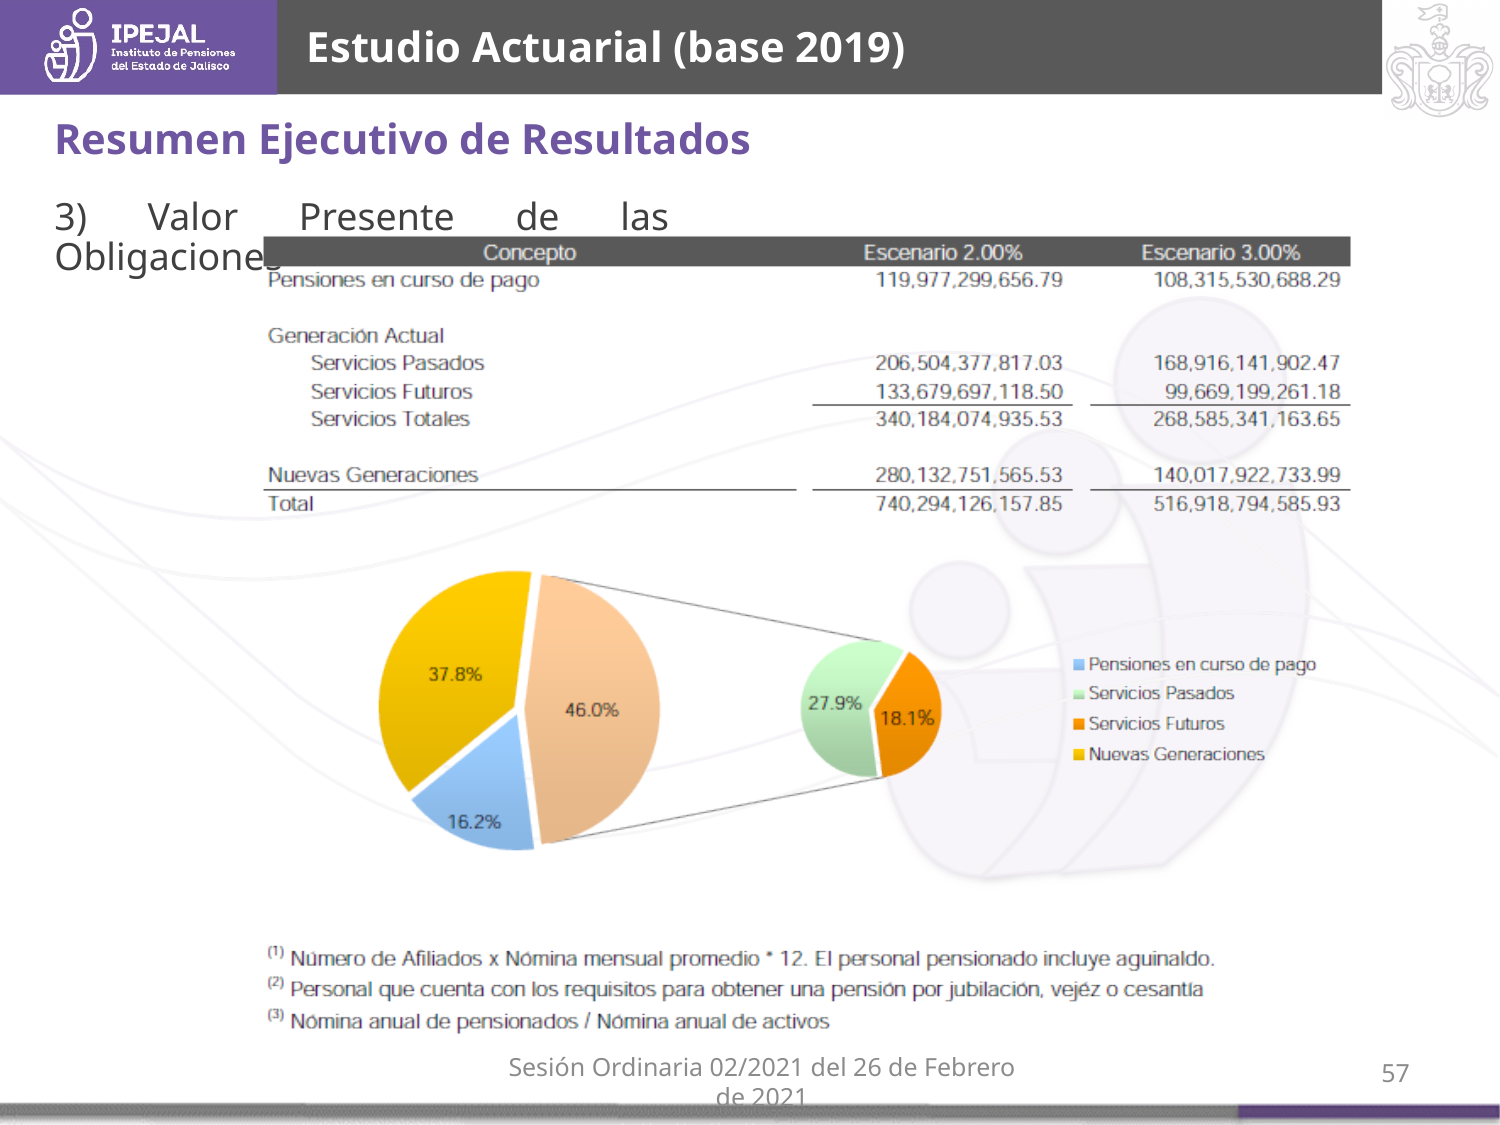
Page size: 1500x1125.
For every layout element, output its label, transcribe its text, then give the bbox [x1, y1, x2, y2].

list Estudio Actuarial (base 2019) [292, 18, 1316, 100]
text_box 57 [1074, 1042, 1425, 1103]
text_box Sesión Ordinaria 02/2021 del 26 de Febrero de 2021 [480, 1051, 1044, 1112]
picture [250, 228, 1358, 1041]
picture [0, 1103, 1500, 1125]
list 3) Valor Presente de las Obligaciones [39, 190, 685, 264]
picture [0, 0, 278, 94]
list Resumen Ejecutivo de Resultados [39, 110, 1457, 180]
